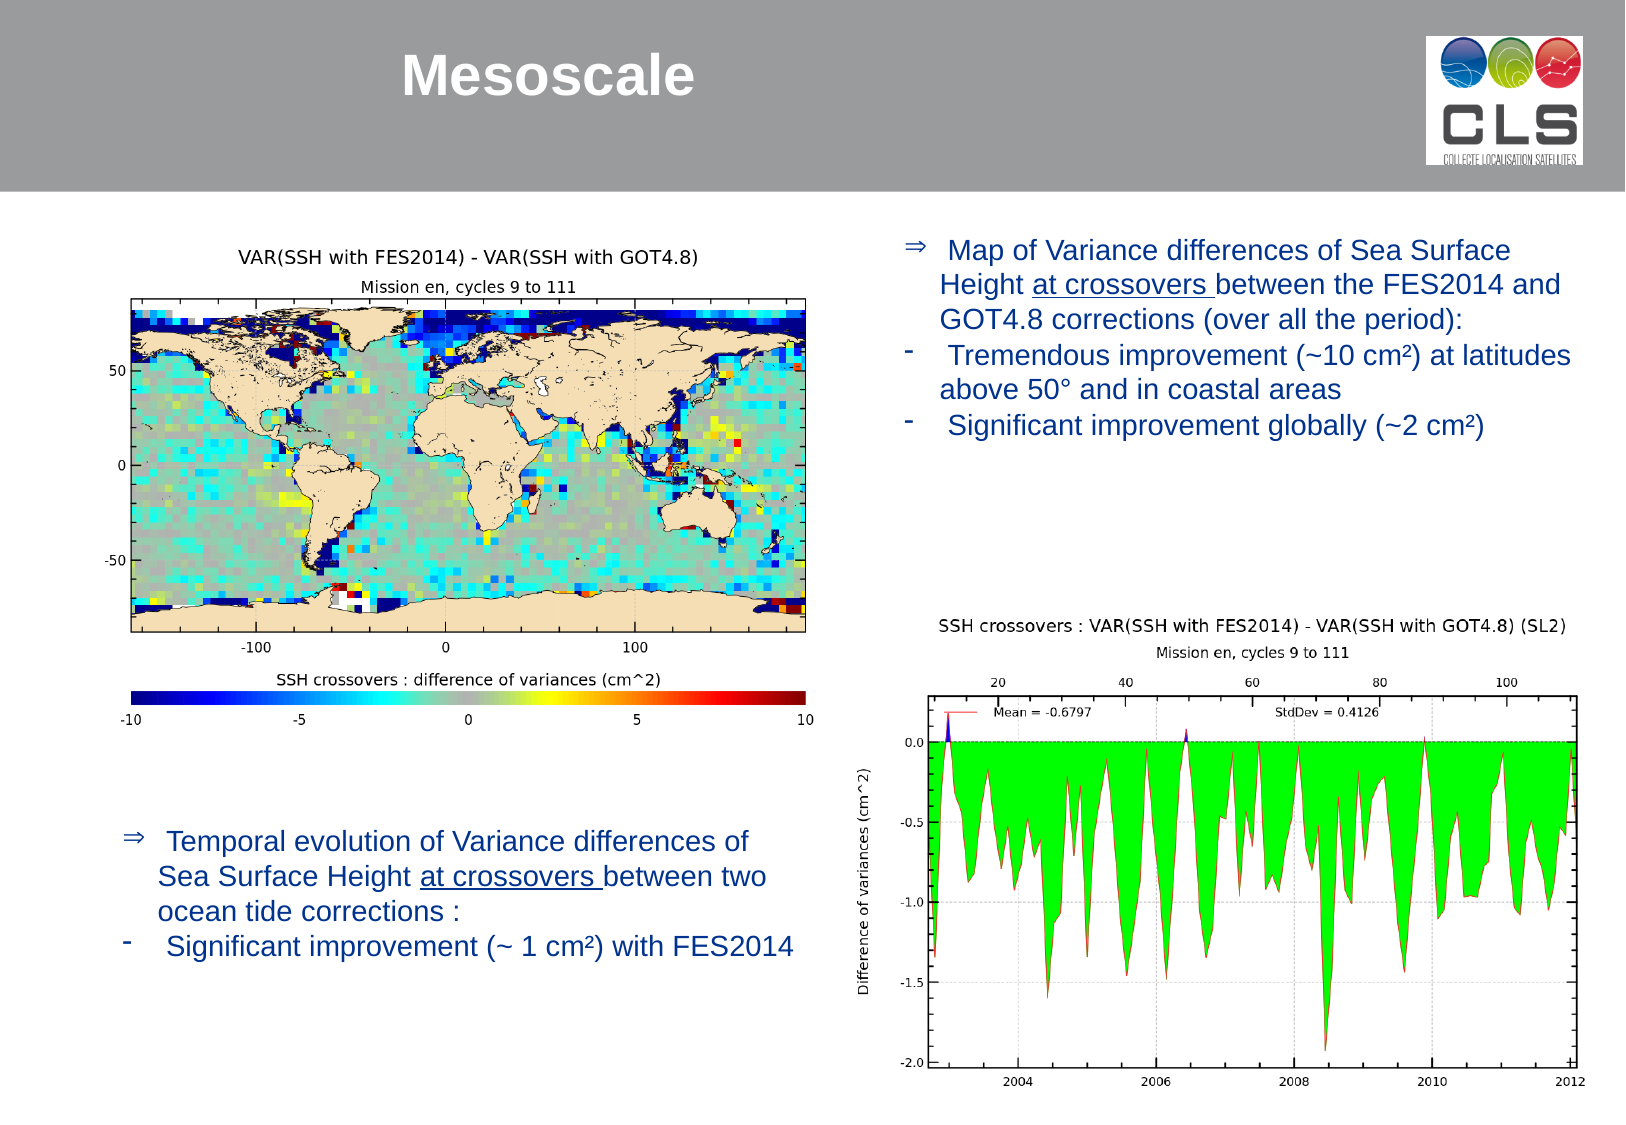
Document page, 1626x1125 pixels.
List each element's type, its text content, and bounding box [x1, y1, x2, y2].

picture [1426, 36, 1583, 165]
text_box Map of Variance differences of Sea Surface Height at crossovers between the FES2014 and GOT4.8 corrections (over all the period): Tremendous improvement (~10 cm²) at latitudes above 50° and in coastal areas Significant improvement globally (~2 cm²) [889, 223, 1599, 553]
picture [48, 225, 1604, 1113]
text_box Mesoscale [386, 40, 1162, 119]
text_box Temporal evolution of Variance differences of Sea Surface Height at crossovers between two ocean tide corrections : Significant improvement (~ 1 cm²) with FES2014 [107, 814, 817, 970]
